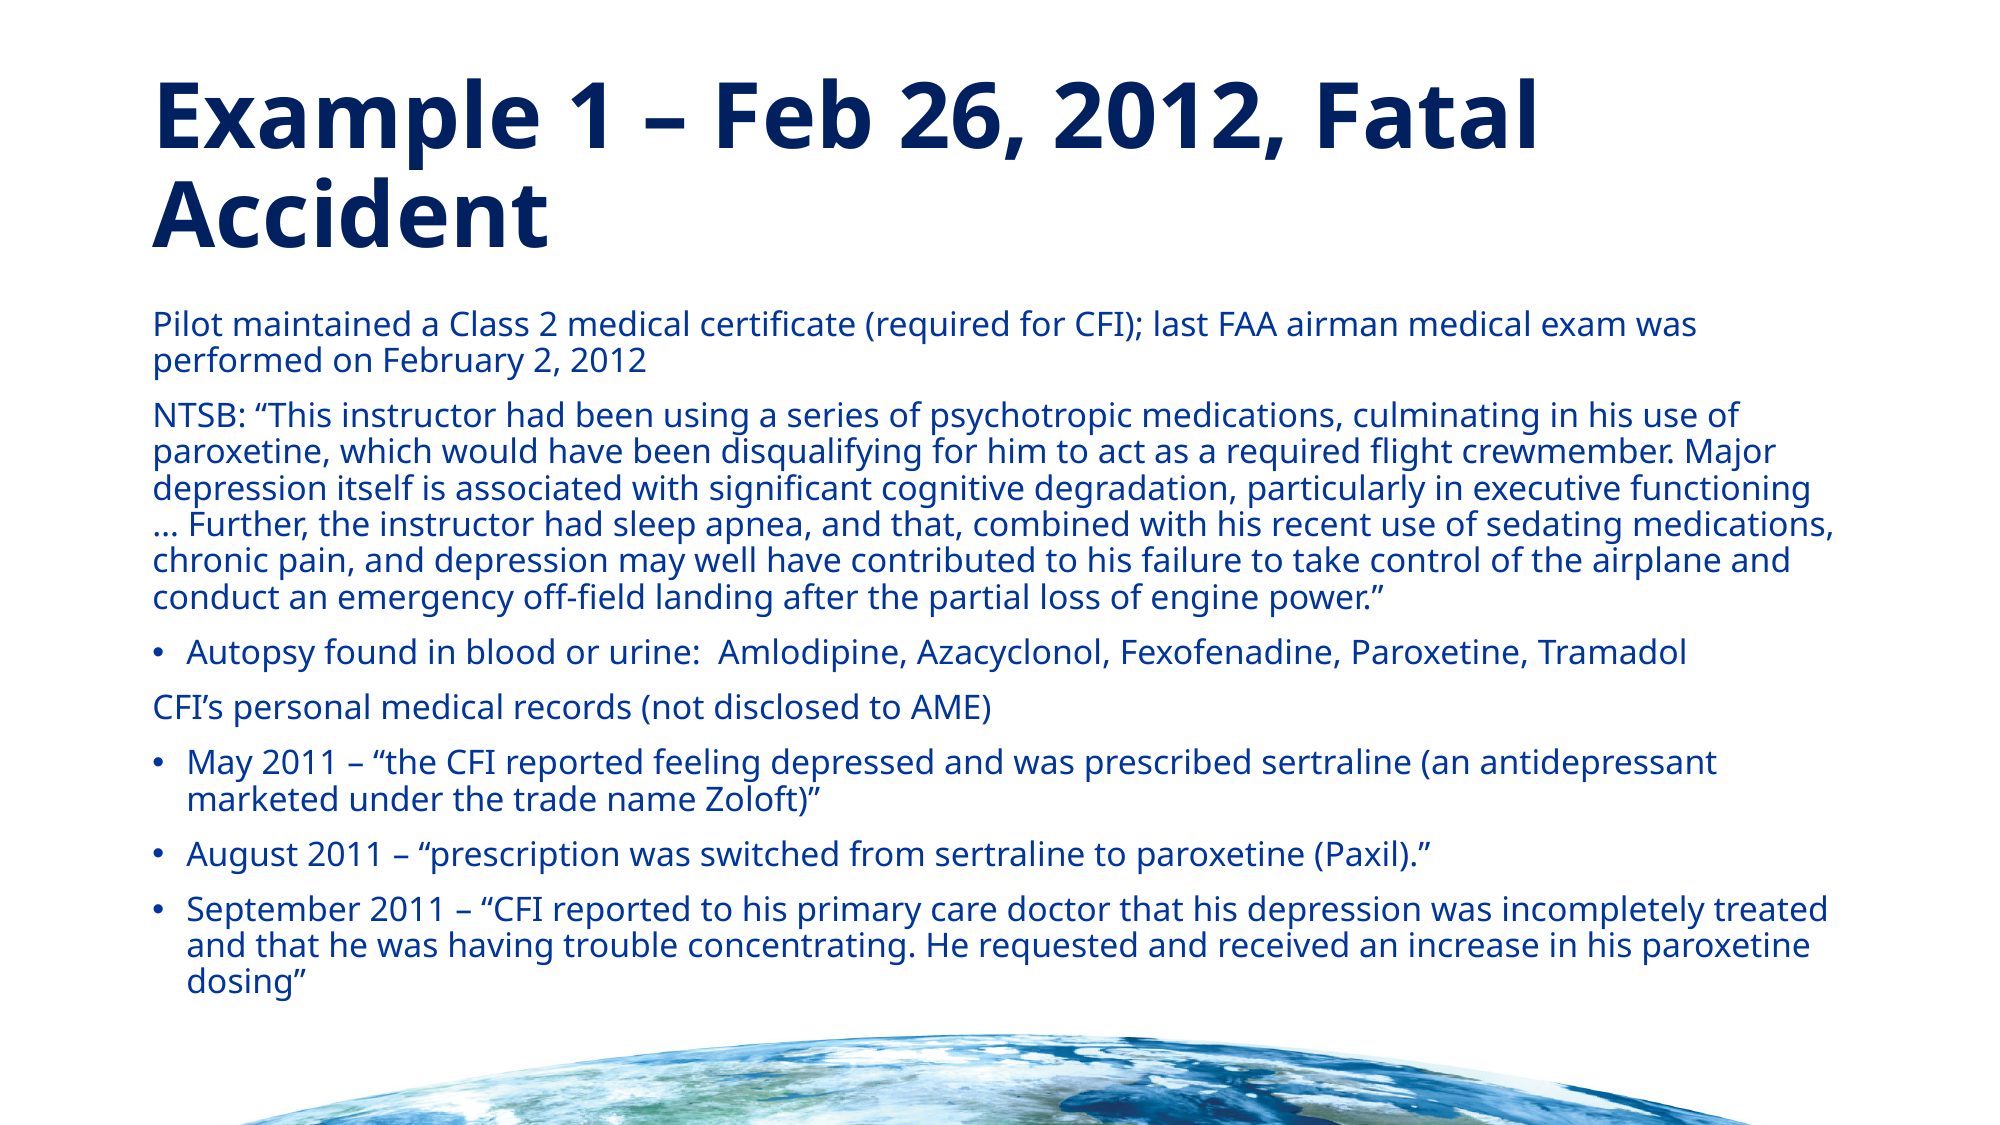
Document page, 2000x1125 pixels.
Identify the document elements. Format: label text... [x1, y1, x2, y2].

title Example 1 – Feb 26, 2012, Fatal Accident [137, 59, 1862, 278]
picture [0, 1013, 2000, 1125]
list Pilot maintained a Class 2 medical certificate (required for CFI); last FAA airman medical exam was performed on February 2, 2012 NTSB: “This instructor had been using a series of psychotropic medications, culminating in his use of paroxetine, which would have been disqualifying for him to act as a required flight crewmember. Major depression itself is associated with significant cognitive degradation, particularly in executive functioning … Further, the instructor had sleep apnea, and that, combined with his recent use of sedating medications, chronic pain, and depression may well have contributed to his failure to take control of the airplane and conduct an emergency off-field landing after the partial loss of engine power.” Autopsy found in blood or urine: Amlodipine, Azacyclonol, Fexofenadine, Paroxetine, Tramadol CFI’s personal medical records (not disclosed to AME) May 2011 – “the CFI reported feeling depressed and was prescribed sertraline (an antidepressant marketed under the trade name Zoloft)” August 2011 – “prescription was switched from sertraline to paroxetine (Paxil).” September 2011 – “CFI reported to his primary care doctor that his depression was incompletely treated and that he was having trouble concentrating. He requested and received an increase in his paroxetine dosing” [137, 299, 1862, 1014]
